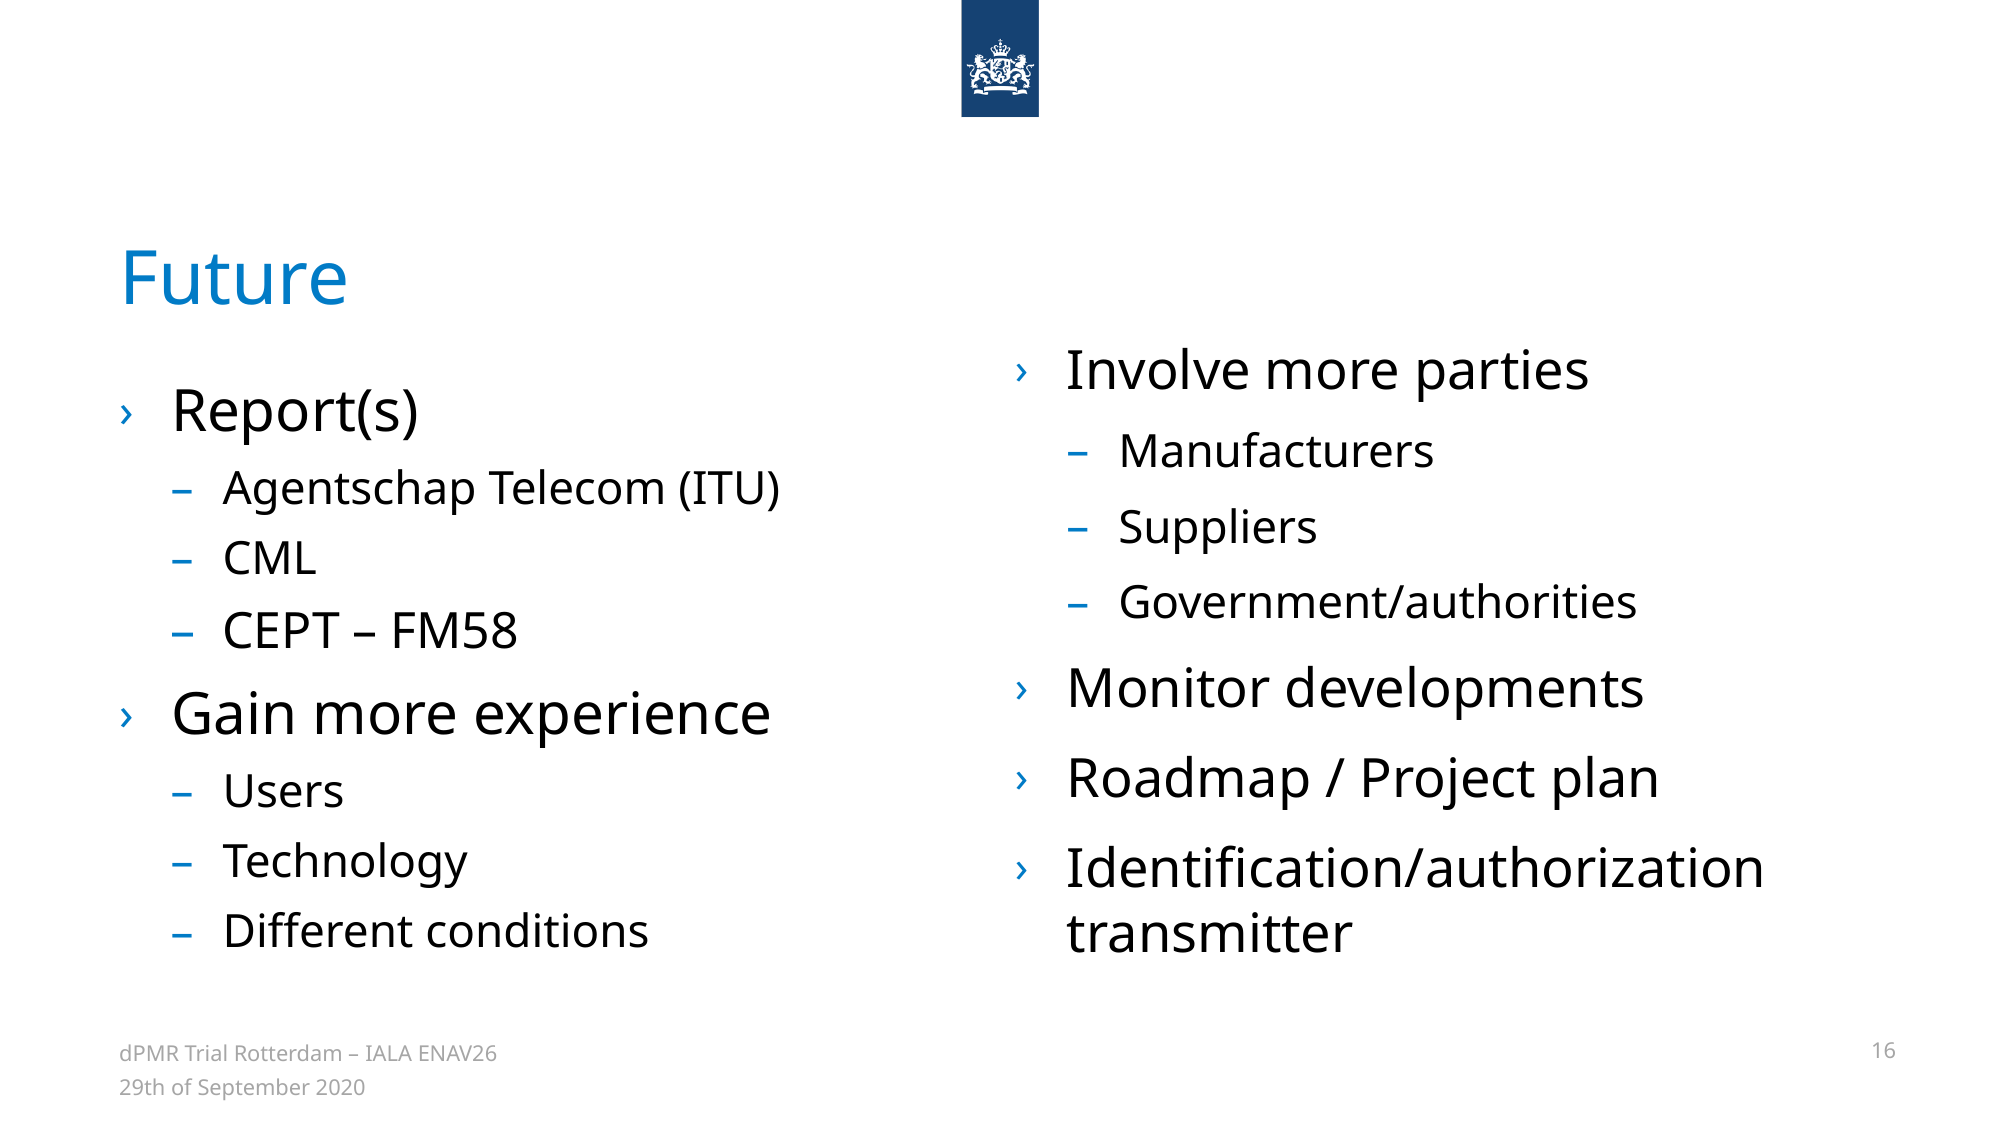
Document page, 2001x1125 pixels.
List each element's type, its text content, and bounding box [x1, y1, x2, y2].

list Report(s) Agentschap Telecom (ITU) CML CEPT – FM58 Gain more experience Users Technology Different conditions [104, 373, 962, 1021]
slide_number 16 [1074, 1020, 1897, 1074]
picture [924, 0, 1075, 166]
list Involve more parties Manufacturers Suppliers Government/authorities Monitor developments Roadmap / Project plan Identification/authorization transmitter [999, 328, 1933, 1021]
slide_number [104, 1074, 925, 1117]
footer dPMR Trial Rotterdam – IALA ENAV26 [104, 1020, 925, 1074]
title Future [104, 172, 1897, 329]
